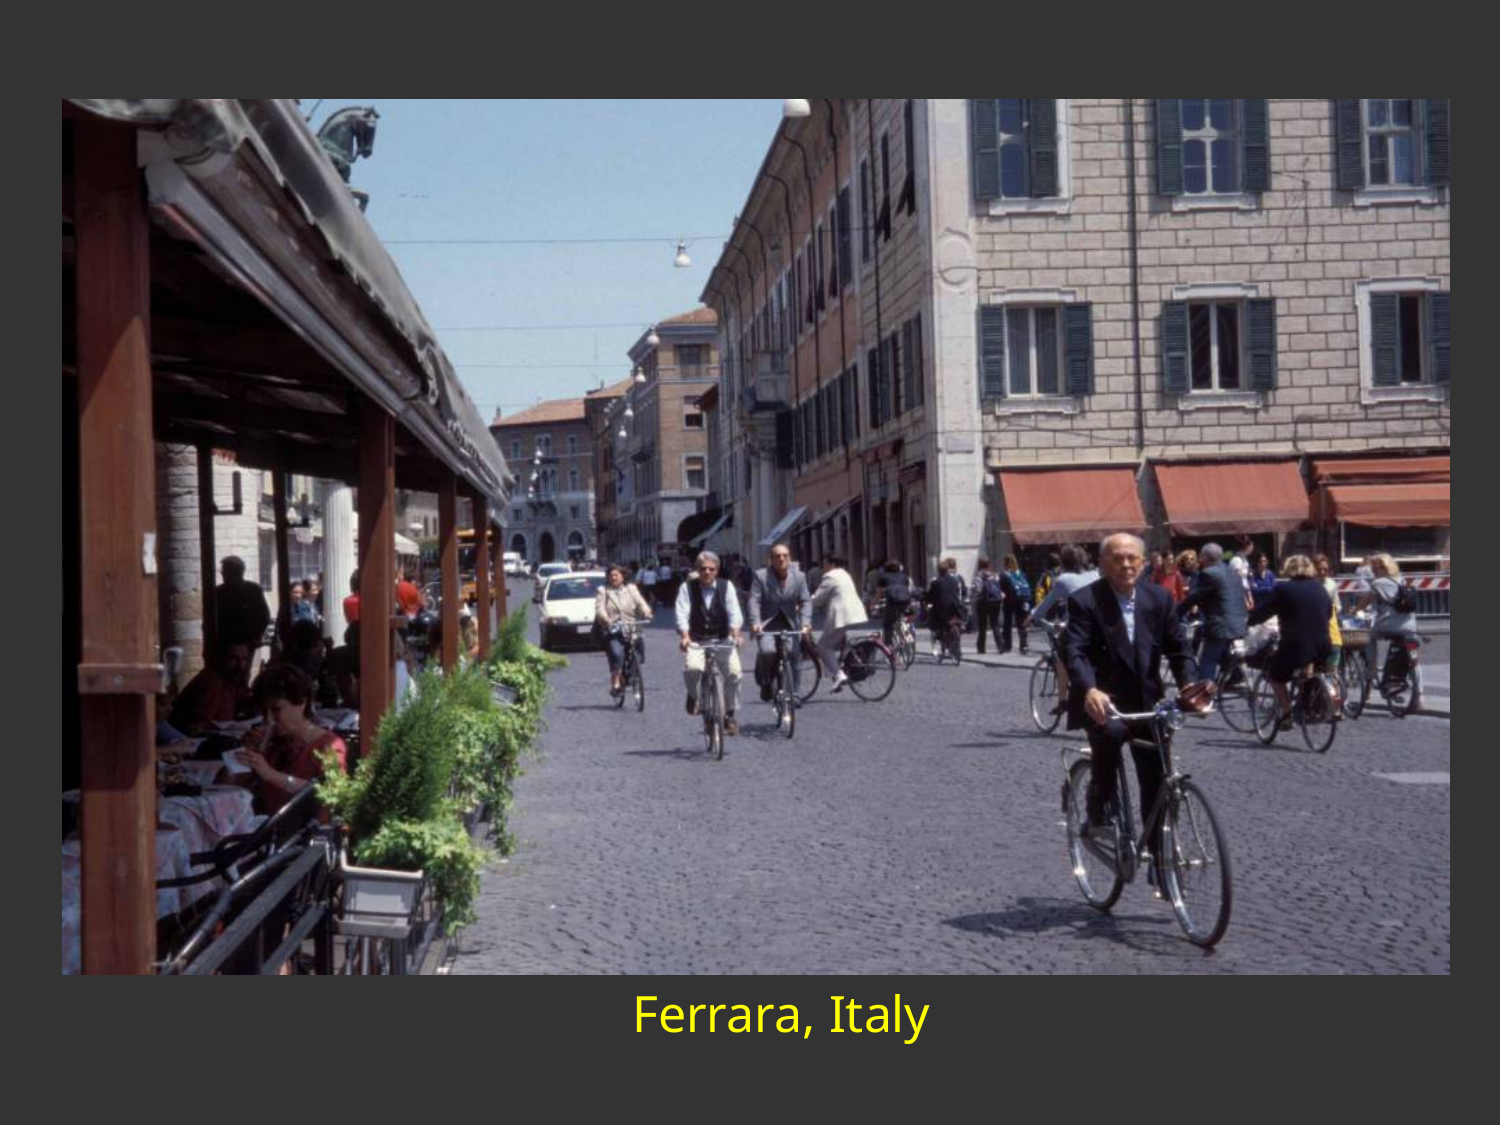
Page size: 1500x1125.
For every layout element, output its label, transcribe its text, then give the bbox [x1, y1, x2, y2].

picture [62, 99, 1451, 976]
text_box Ferrara, Italy [350, 985, 1213, 1050]
